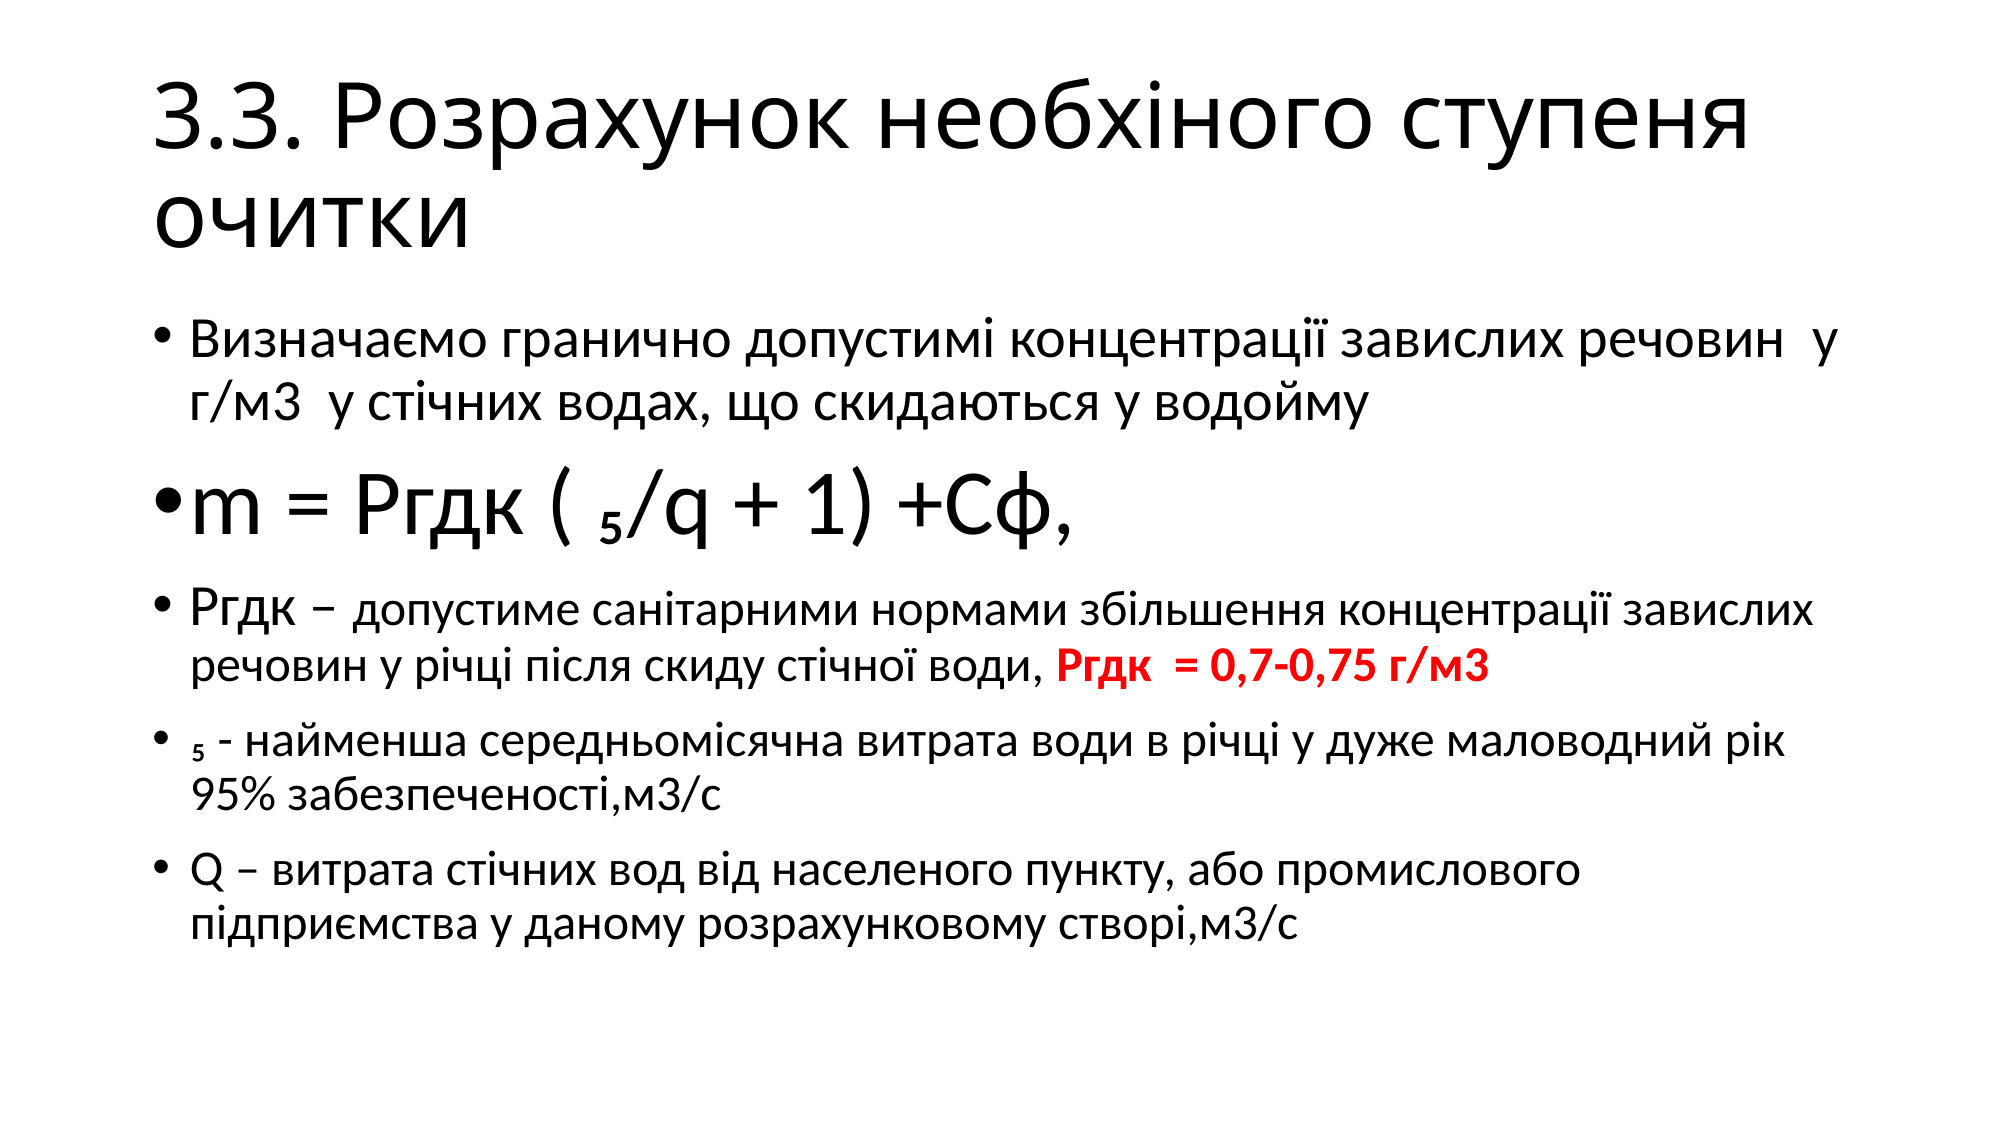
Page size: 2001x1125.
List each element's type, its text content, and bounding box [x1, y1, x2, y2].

title 3.3. Розрахунок необхіного ступеня очитки [137, 59, 1863, 278]
